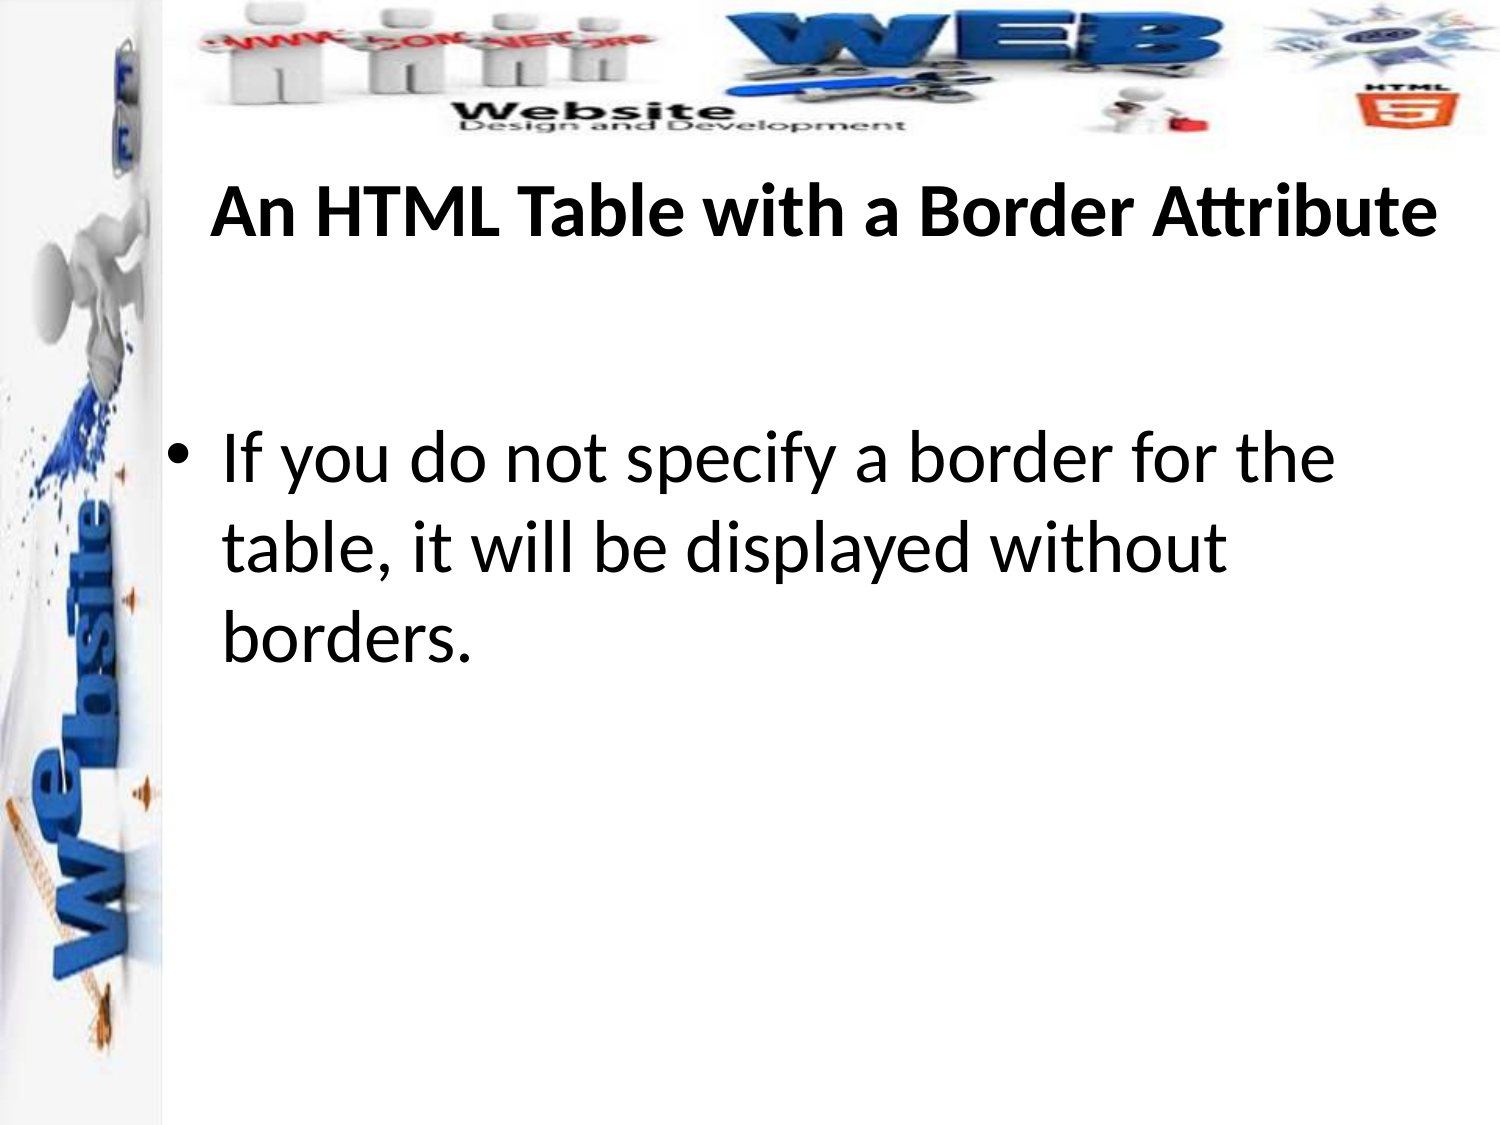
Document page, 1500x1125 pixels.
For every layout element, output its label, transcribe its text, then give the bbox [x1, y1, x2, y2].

list If you do not specify a border for the table, it will be displayed without borders. [150, 399, 1500, 1122]
title An HTML Table with a Border Attribute [150, 112, 1500, 300]
picture [0, 0, 1500, 1125]
